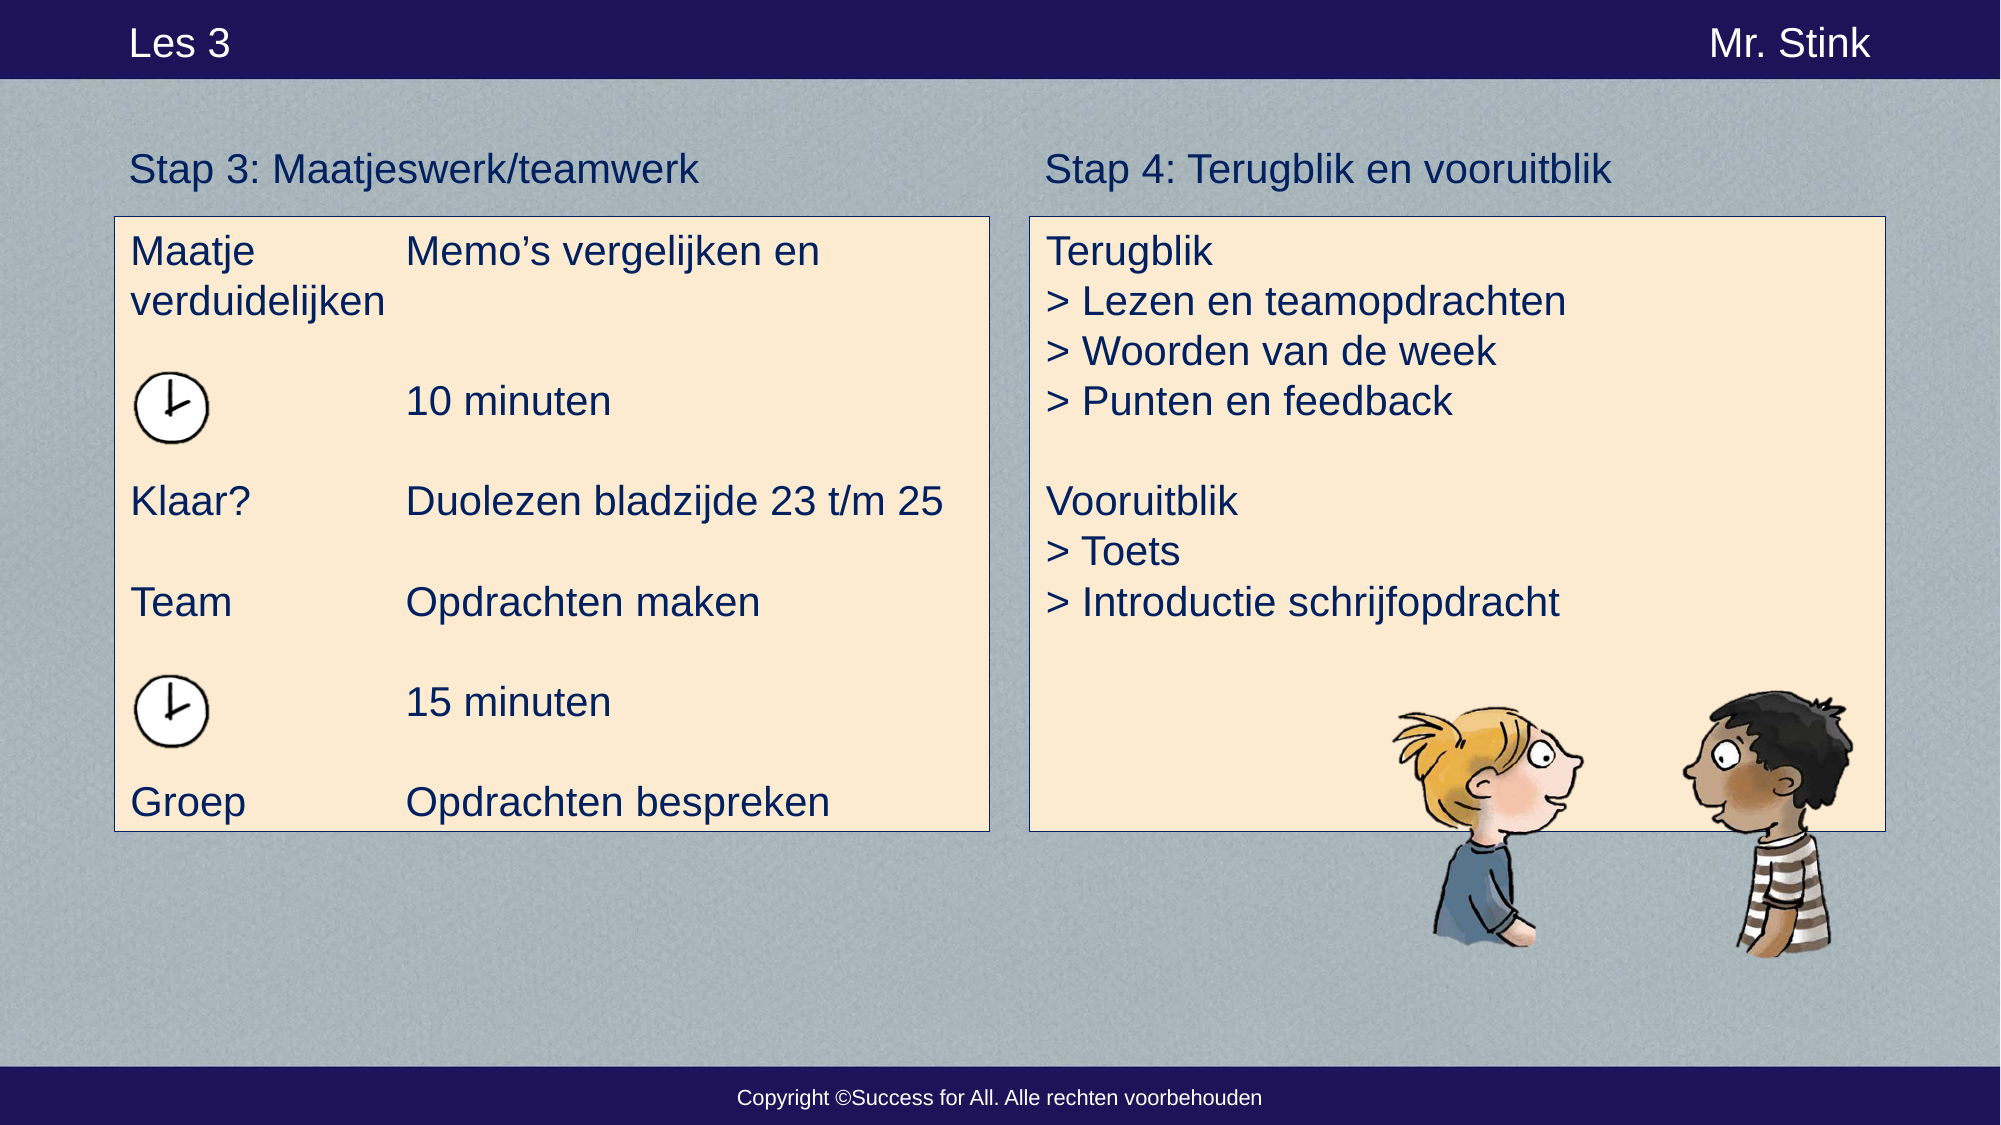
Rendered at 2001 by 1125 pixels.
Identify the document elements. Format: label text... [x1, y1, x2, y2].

text_box Stap 3: Maatjeswerk/teamwerk [114, 134, 907, 200]
text_box Maatje Memo’s vergelijken en verduidelijken 10 minuten Klaar? Duolezen bladzijde 23 t/m 25 Team Opdrachten maken 15 minuten Groep Opdrachten bespreken [114, 216, 990, 832]
text_box Les 3 [114, 8, 354, 73]
text_box Copyright ©Success for All. Alle rechten voorbehouden [0, 1076, 2000, 1125]
text_box Terugblik > Lezen en teamopdrachten > Woorden van de week > Punten en feedback Vooruitblik > Toets > Introductie schrijfopdracht [1029, 216, 1886, 832]
picture [0, 0, 2001, 1125]
text_box Stap 4: Terugblik en vooruitblik [1029, 134, 1822, 200]
text_box Mr. Stink [999, 8, 1886, 73]
